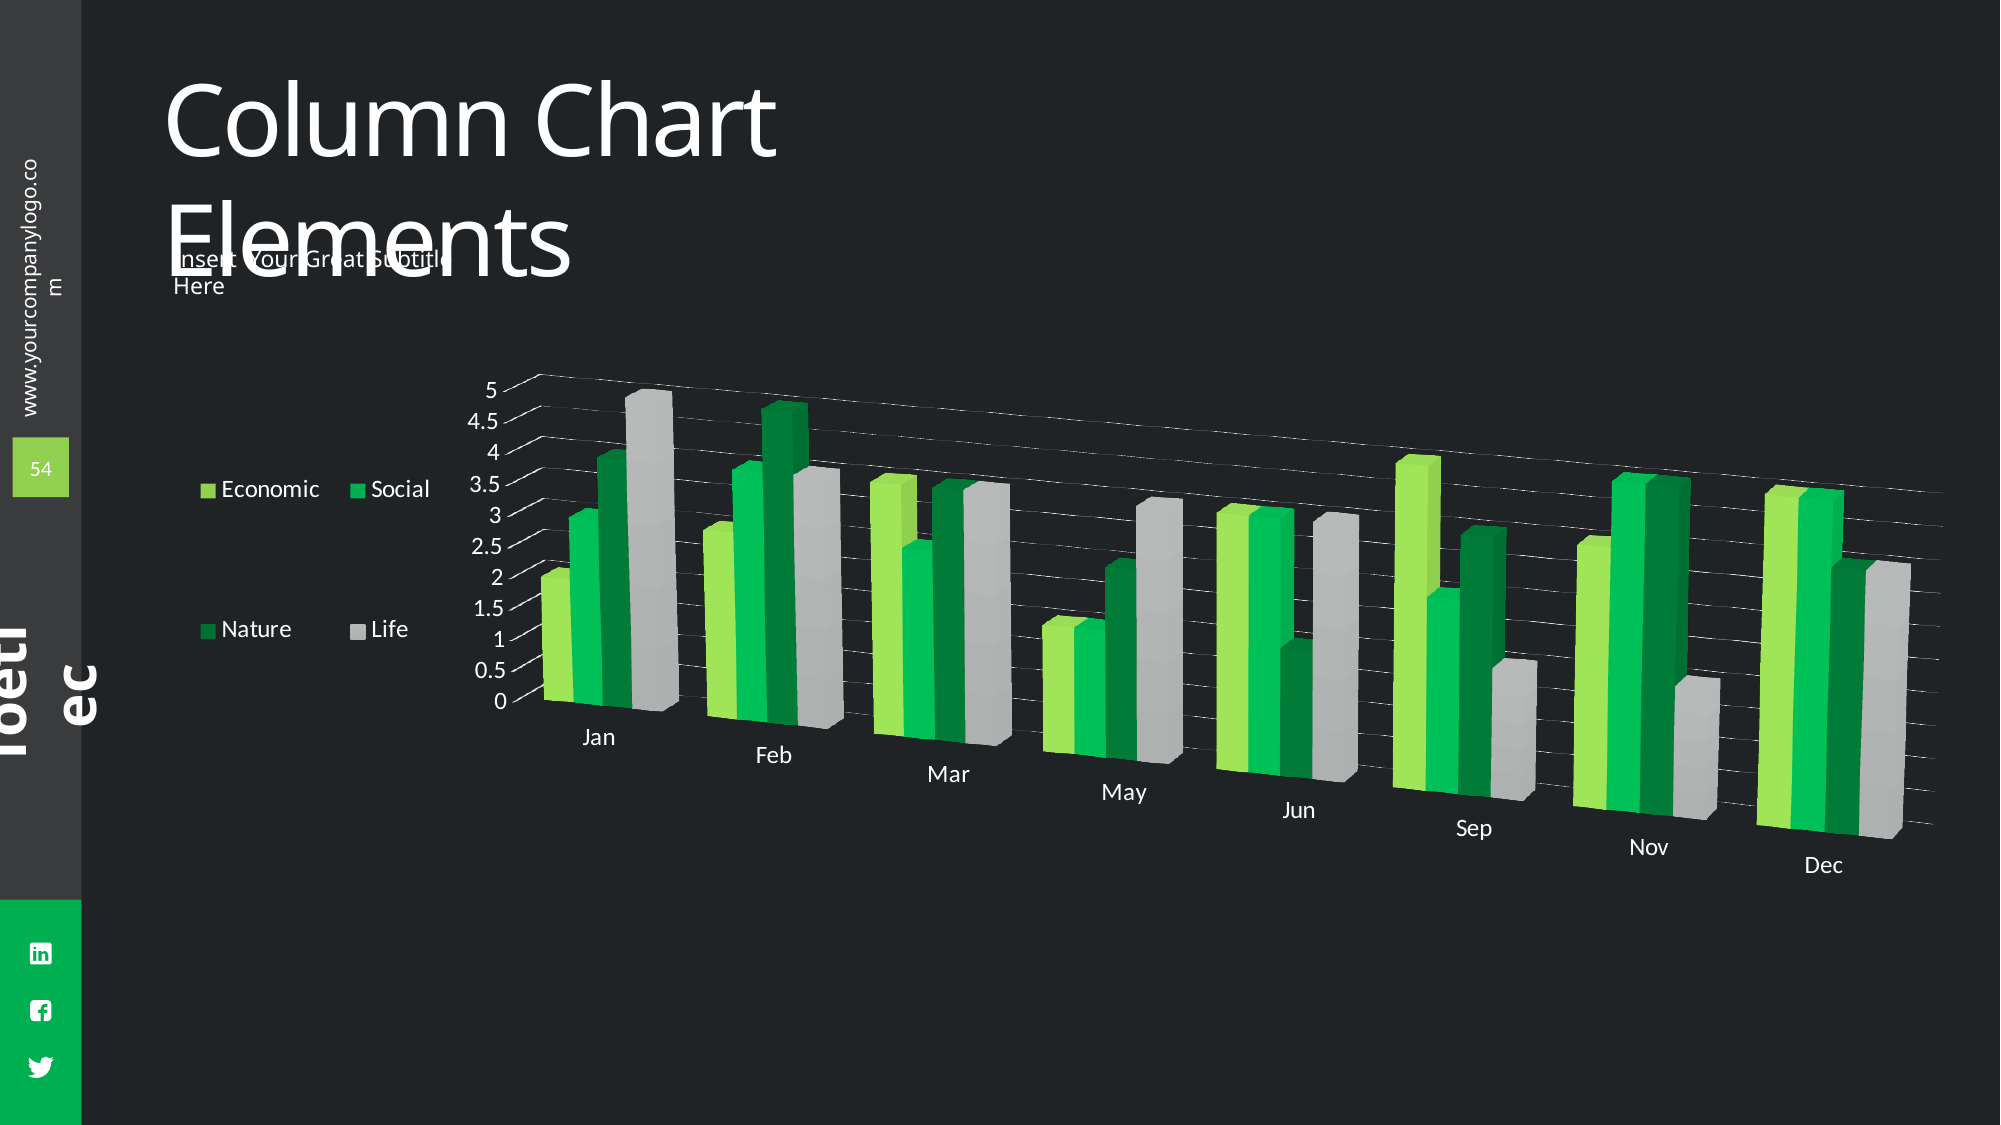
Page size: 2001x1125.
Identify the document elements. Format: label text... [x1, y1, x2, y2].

slide_number 54 [12, 437, 69, 498]
text_box Column Chart Elements [147, 116, 987, 236]
text_box Insert Your Great Subtitle Here [158, 237, 512, 307]
chart [162, 347, 2000, 915]
